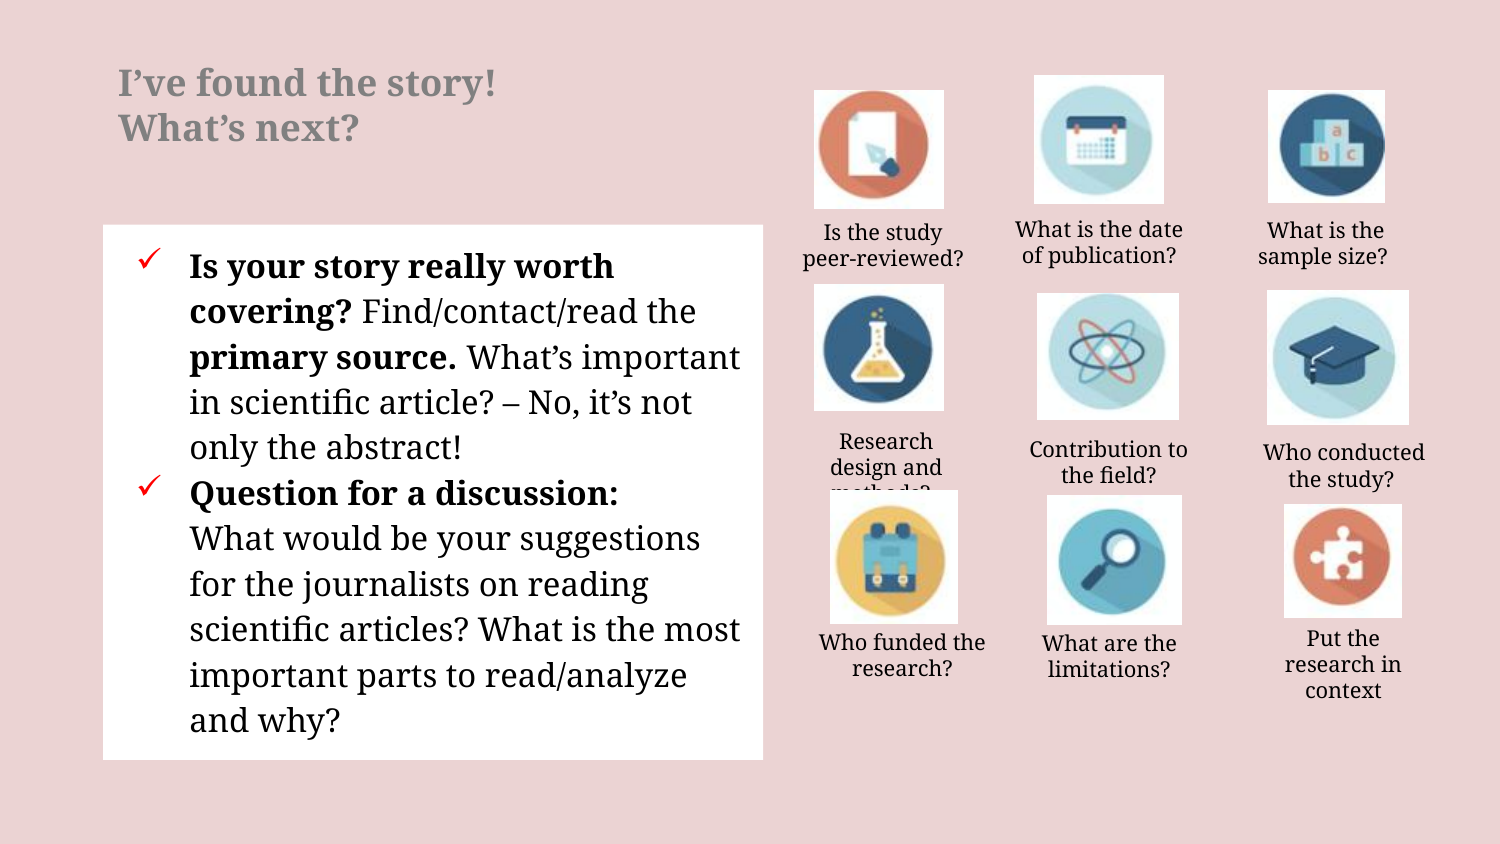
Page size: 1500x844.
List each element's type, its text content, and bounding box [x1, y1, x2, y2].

text_box Contribution to the field? [1014, 428, 1204, 496]
picture [1268, 89, 1385, 204]
picture [1037, 293, 1179, 420]
title I’ve found the story! What’s next? [103, 44, 763, 208]
text_box What is the sample size? [1239, 208, 1413, 277]
picture [814, 284, 944, 411]
text_box Who conducted the study? [1247, 431, 1441, 499]
picture [1284, 504, 1403, 618]
text_box What is the date of publication? [995, 207, 1204, 276]
text_box Put the research in context [1247, 617, 1440, 711]
picture [829, 490, 958, 624]
picture [1267, 289, 1409, 425]
picture [1034, 74, 1164, 205]
text_box What are the limitations? [994, 622, 1224, 690]
list Is your story really worth covering? Find/contact/read the primary source. What’s important in scientific article? – No, it’s not only the abstract! Question for a discussion: What would be your suggestions for the journalists on reading scientific articles? What is the most important parts to read/analyze and why? [103, 224, 764, 760]
picture [1047, 495, 1182, 625]
text_box Research design and methods? [793, 420, 980, 514]
text_box Who funded the research? [779, 621, 1026, 689]
picture [814, 89, 944, 209]
text_box Is the study peer-reviewed? [779, 211, 988, 279]
